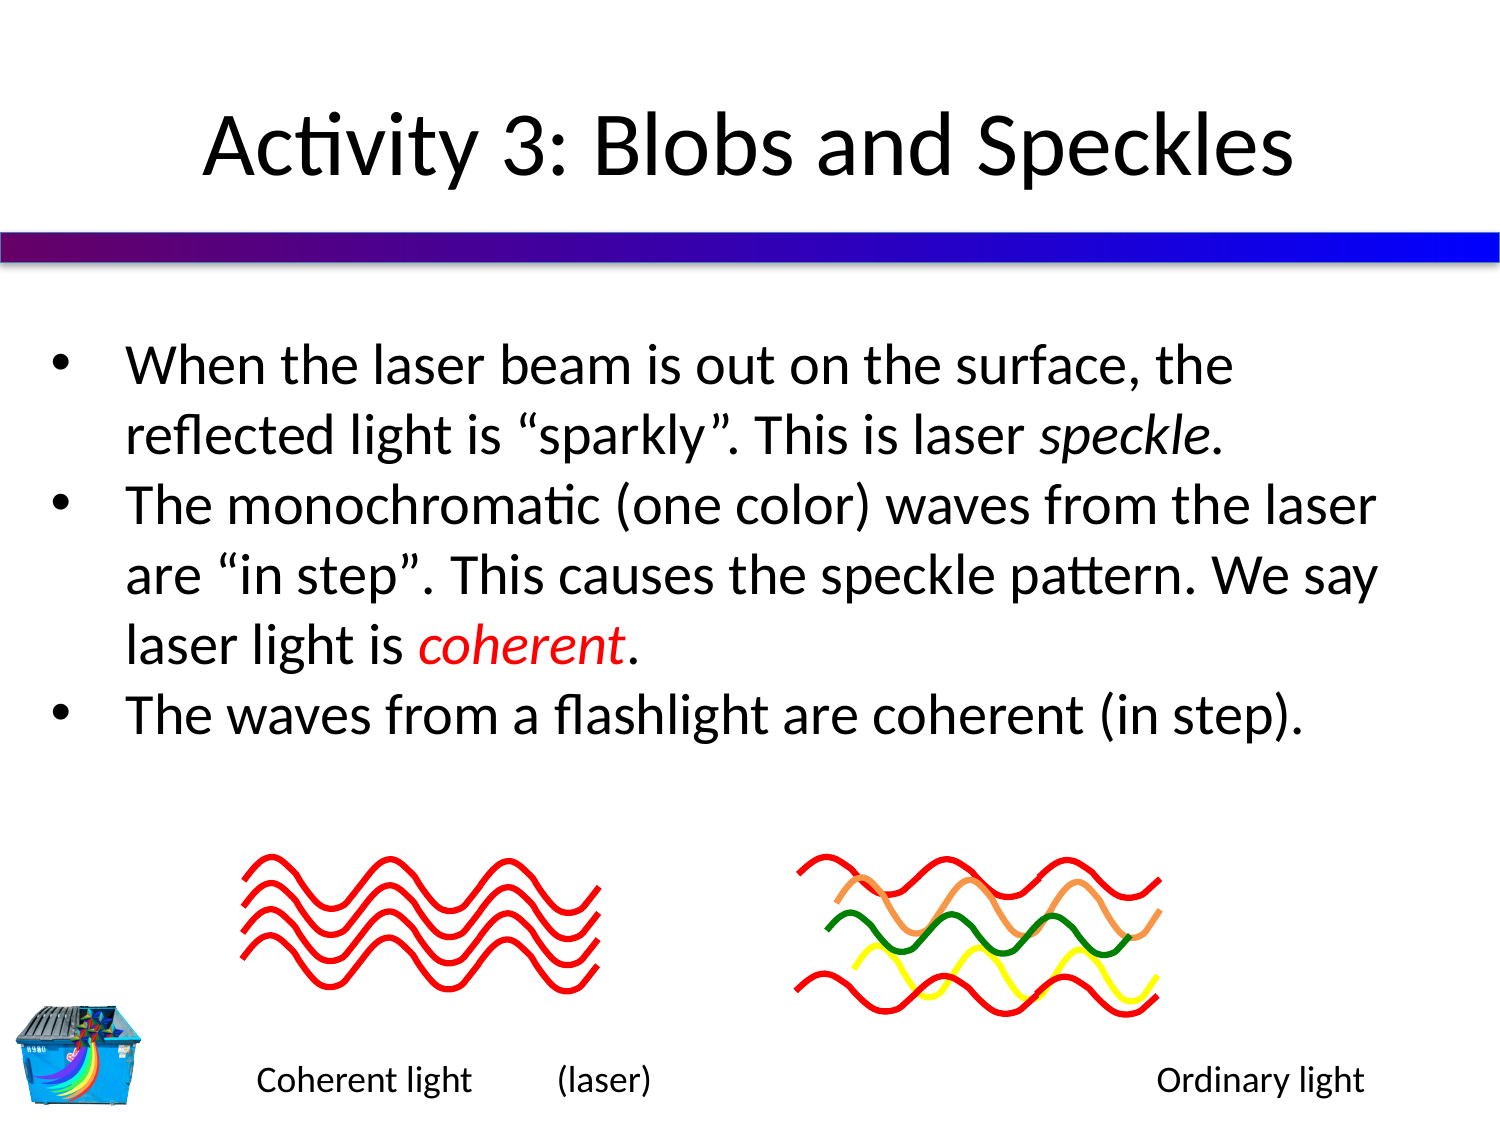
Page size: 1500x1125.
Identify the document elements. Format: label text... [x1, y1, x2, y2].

text_box When the laser beam is out on the surface, the reflected light is “sparkly”. This is laser speckle. The monochromatic (one color) waves from the laser are “in step”. This causes the speckle pattern. We say laser light is coherent. The waves from a flashlight are coherent (in step). [35, 319, 1465, 754]
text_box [795, 856, 1161, 1016]
picture [14, 1004, 143, 1107]
title Activity 3: Blobs and Speckles [75, 45, 1425, 233]
text_box Coherent light (laser) Ordinary light [241, 1047, 1440, 1108]
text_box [241, 856, 600, 992]
